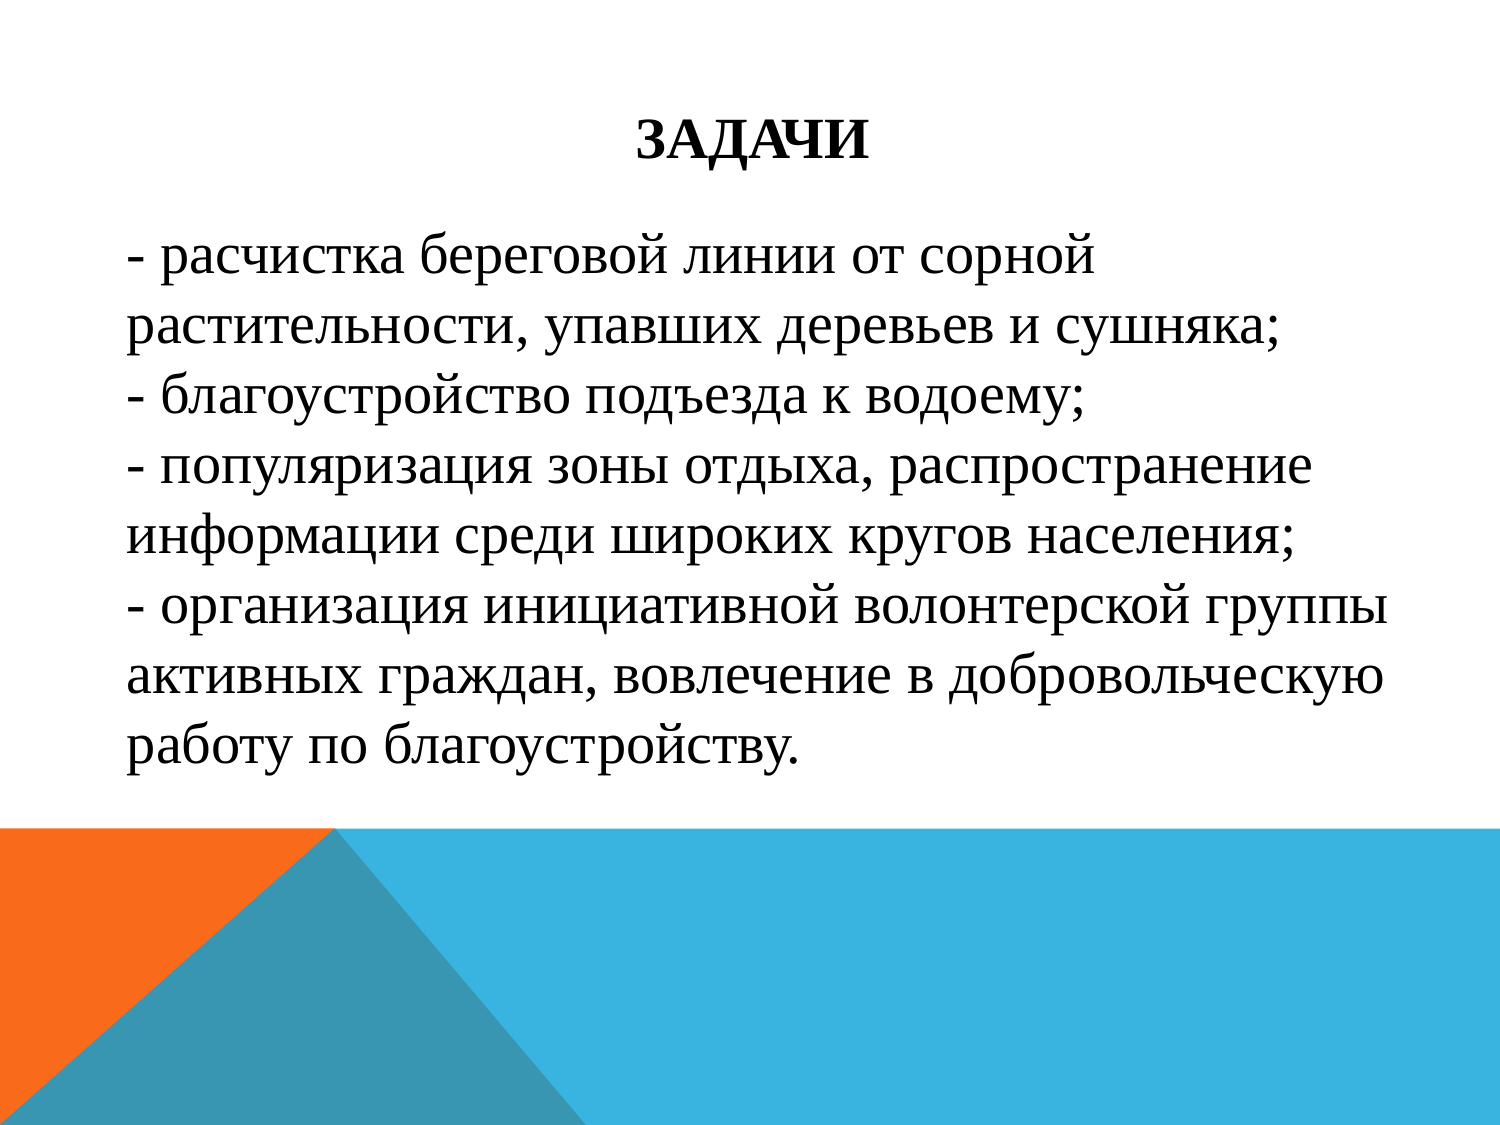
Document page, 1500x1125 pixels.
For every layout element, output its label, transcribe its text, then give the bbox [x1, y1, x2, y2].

title Задачи [135, 90, 1370, 180]
text_box - расчистка береговой линии от сорной растительности, упавших деревьев и сушняка; - благоустройство подъезда к водоему; - популяризация зоны отдыха, распространение информации среди широких кругов населения; - организация инициативной волонтерской группы активных граждан, вовлечение в добровольческую работу по благоустройству. [112, 208, 1424, 828]
